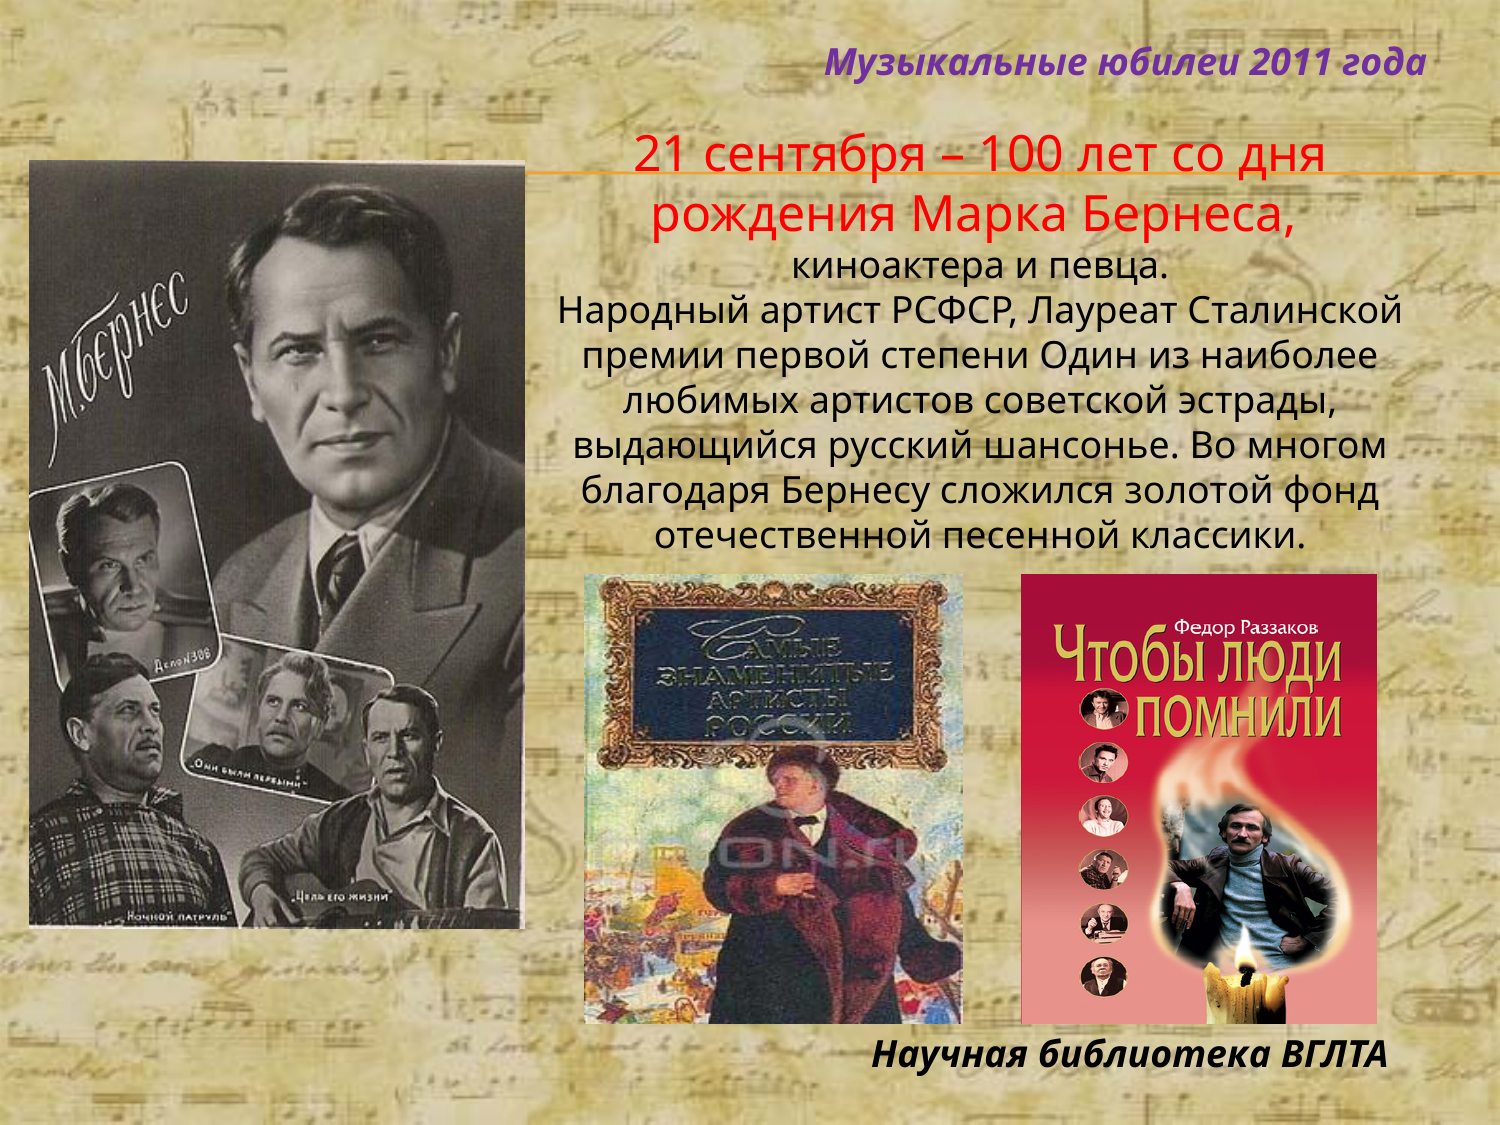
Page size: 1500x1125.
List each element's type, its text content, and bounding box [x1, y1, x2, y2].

text_box Научная библиотека ВГЛТА [856, 1023, 1447, 1083]
text_box 21 сентября – 100 лет со дня рождения Марка Бернеса, киноактера и певца. Народный артист РСФСР, Лауреат Сталинской премии первой степени Один из наиболее любимых артистов советской эстрады, выдающийся русский шансонье. Во многом благодаря Бернесу сложился золотой фонд отечественной песенной классики. [525, 113, 1436, 564]
picture [0, 0, 1500, 1125]
text_box Музыкальные юбилеи 2011 года [809, 30, 1471, 91]
